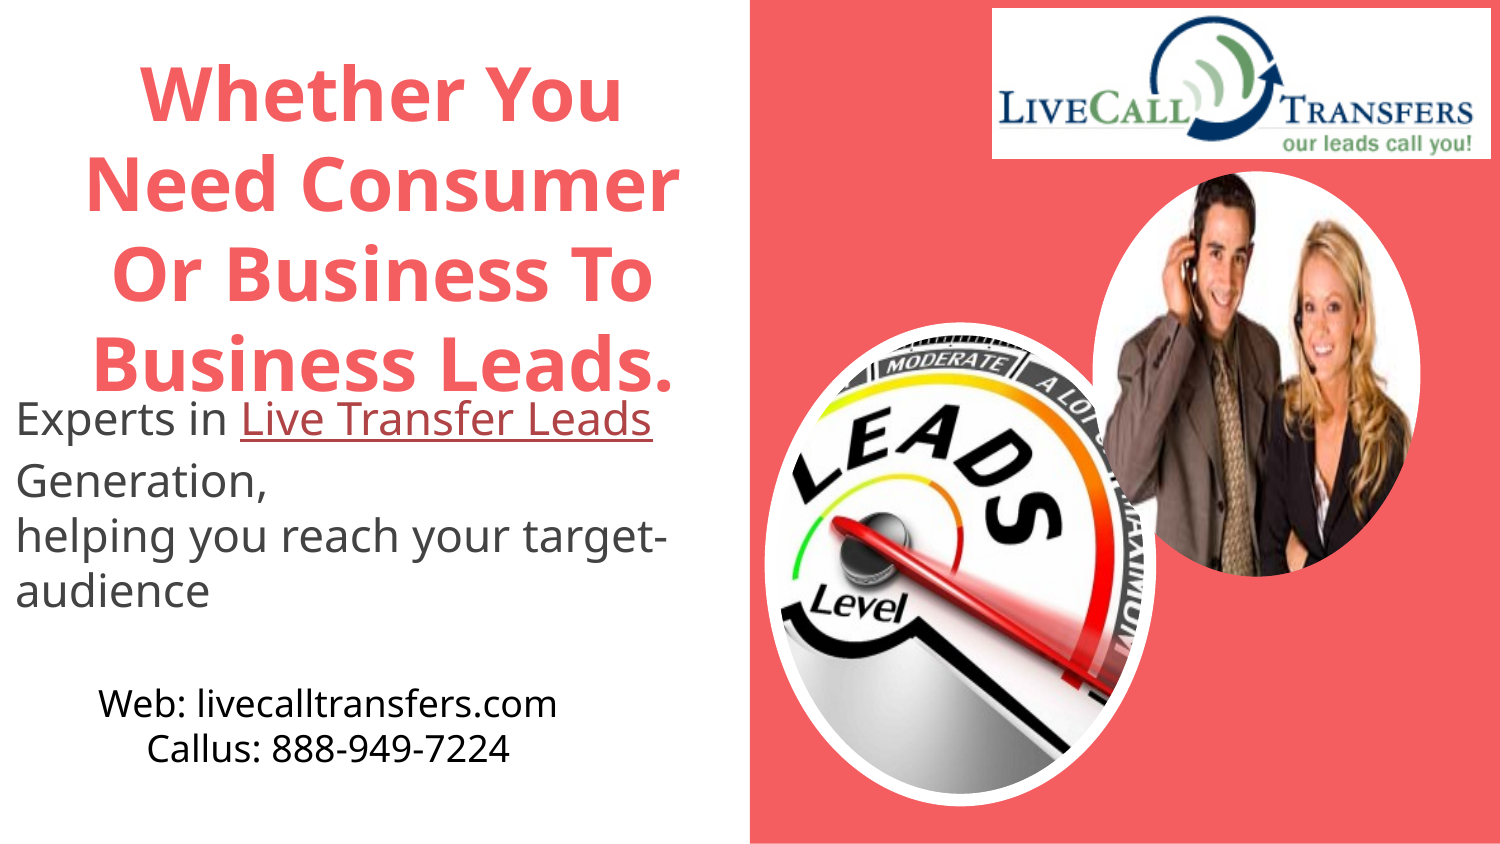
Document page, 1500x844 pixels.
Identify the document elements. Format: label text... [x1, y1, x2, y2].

picture [991, 8, 1491, 159]
title Whether You Need Consumer Or Business To Business Leads. [35, 30, 730, 374]
picture [770, 171, 1421, 801]
subtitle Web: livecalltransfers.com Callus: 888-949-7224 [0, 665, 657, 825]
text_box Experts in Live Transfer Leads Generation, helping you reach your target-audience [0, 374, 765, 515]
